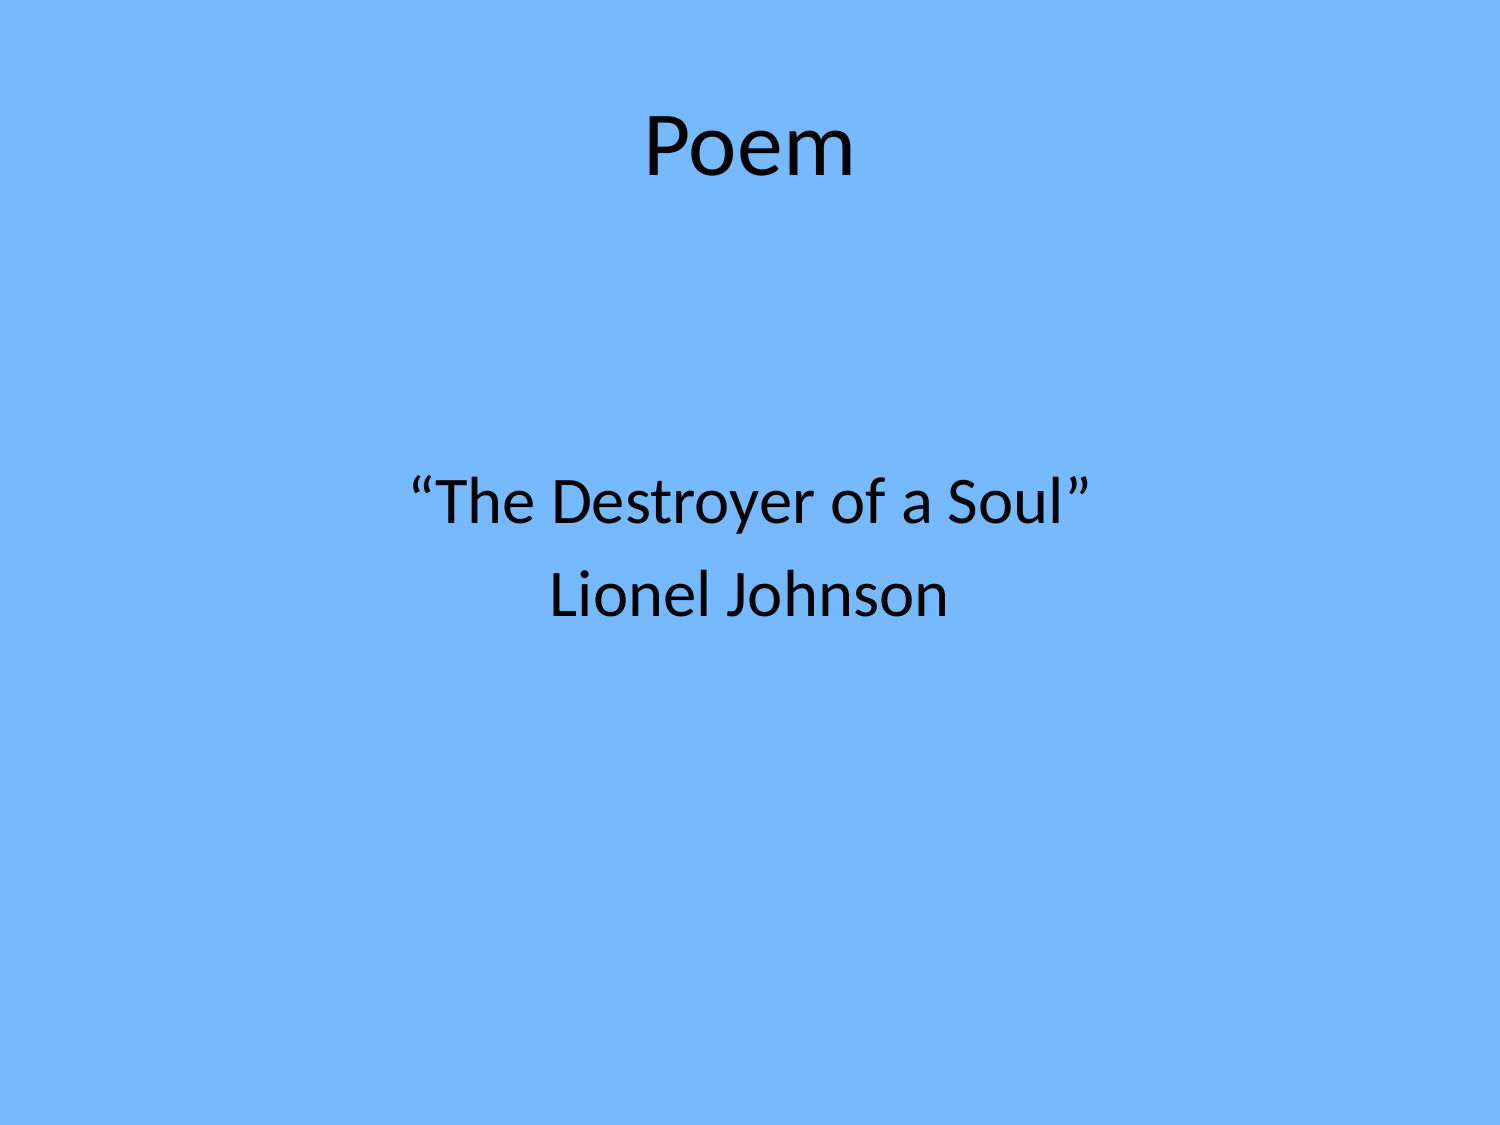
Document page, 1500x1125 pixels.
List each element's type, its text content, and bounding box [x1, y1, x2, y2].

list “The Destroyer of a Soul” Lionel Johnson [75, 262, 1425, 1005]
title Poem [75, 45, 1425, 233]
